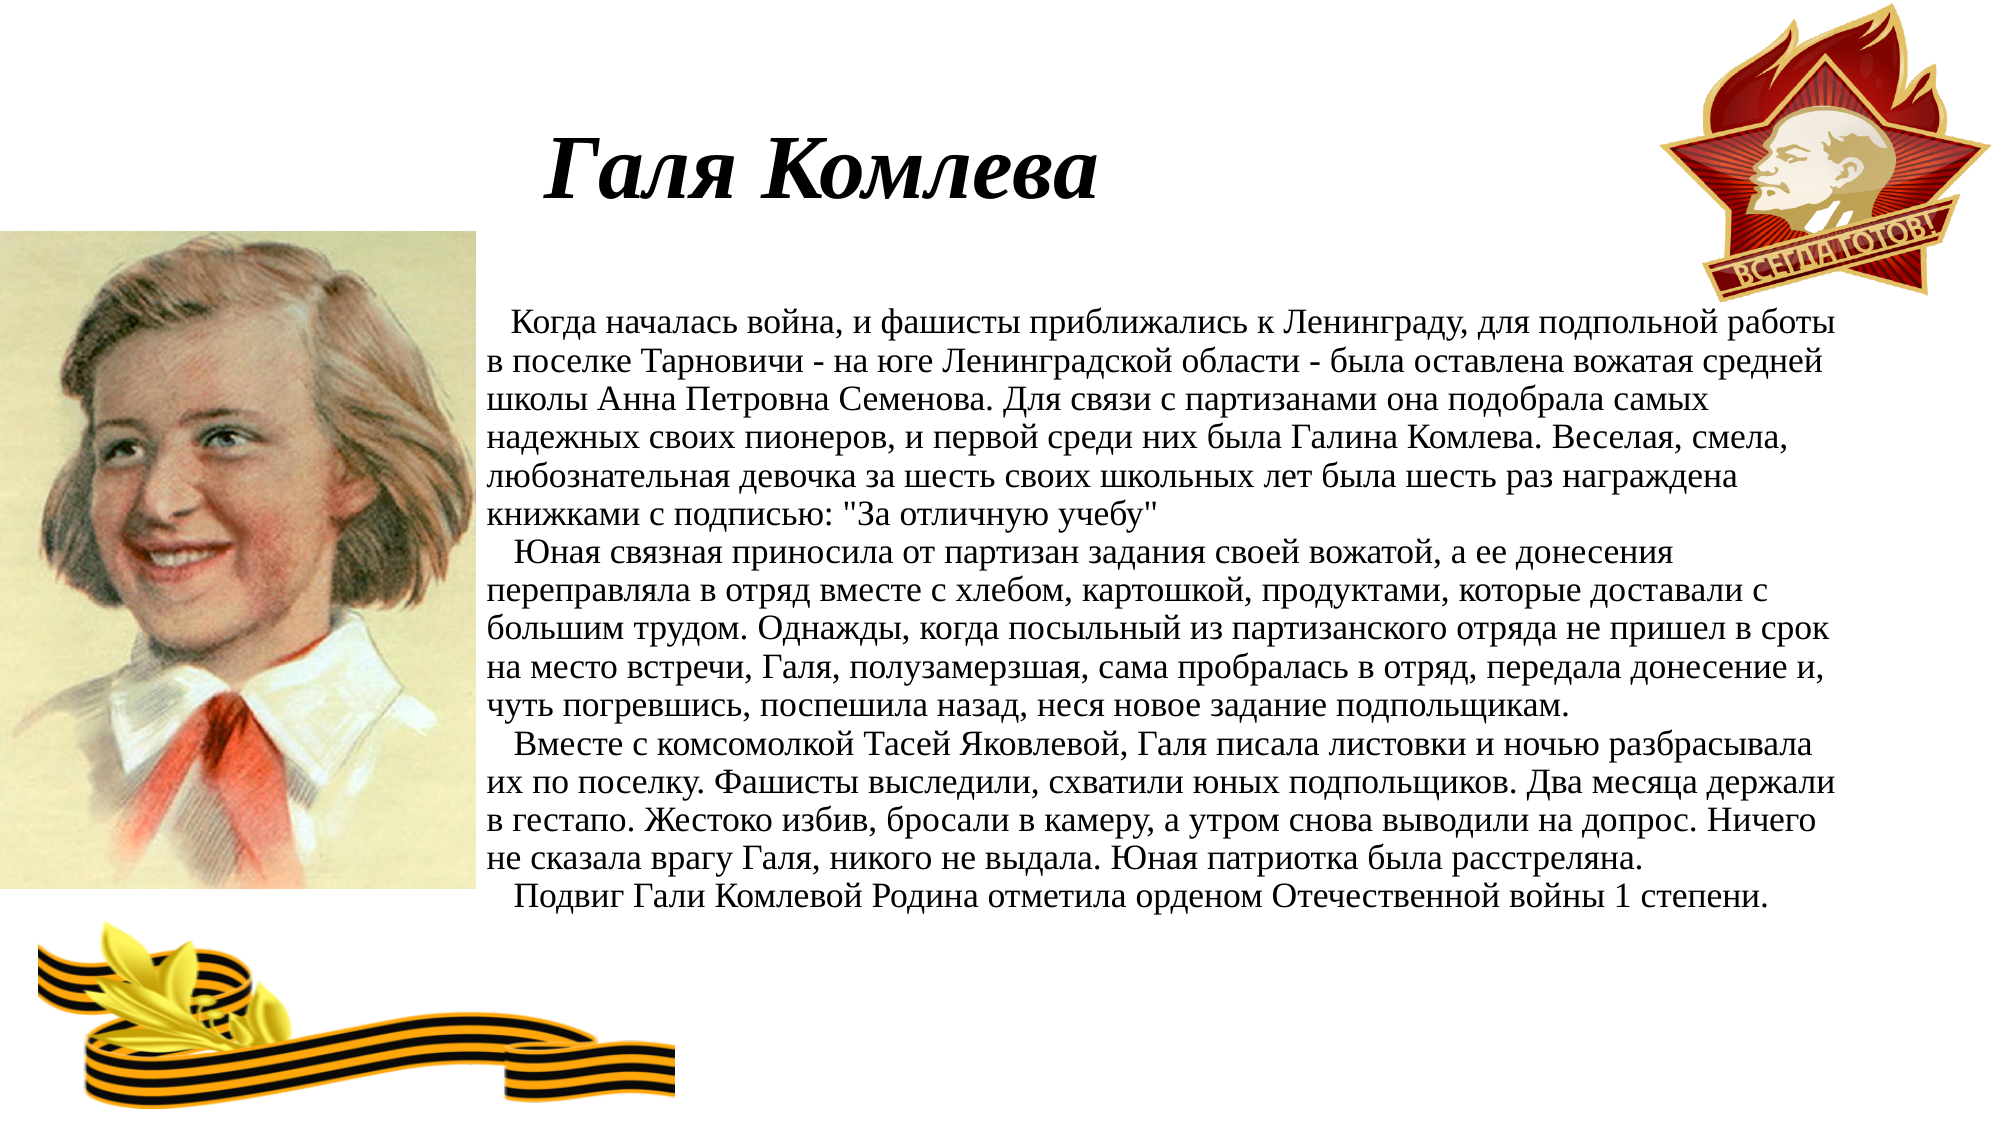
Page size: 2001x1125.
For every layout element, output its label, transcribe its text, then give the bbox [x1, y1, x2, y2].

list Когда началась война, и фашисты приближались к Ленинграду, для подпольной работы в поселке Тарновичи - на юге Ленинградской области - была оставлена вожатая средней школы Анна Петровна Семенова. Для связи с партизанами она подобрала самых надежных своих пионеров, и первой среди них была Галина Комлева. Веселая, смела, любознательная девочка за шесть своих школьных лет была шесть раз награждена книжками с подписью: "За отличную учебу" Юная связная приносила от партизан задания своей вожатой, а ее донесения переправляла в отряд вместе с хлебом, картошкой, продуктами, которые доставали с большим трудом. Однажды, когда посыльный из партизанского отряда не пришел в срок на место встречи, Галя, полузамерзшая, сама пробралась в отряд, передала донесение и, чуть погревшись, поспешила назад, неся новое задание подпольщикам. Вместе с комсомолкой Тасей Яковлевой, Галя писала листовки и ночью разбрасывала их по поселку. Фашисты выследили, схватили юных подпольщиков. Два месяца держали в гестапо. Жестоко избив, бросали в камеру, а утром снова выводили на допрос. Ничего не сказала врагу Галя, никого не выдала. Юная патриотка была расстреляна. Подвиг Гали Комлевой Родина отметила орденом Отечественной войны 1 степени. [471, 295, 1859, 994]
title Галя Комлева [529, 59, 1650, 278]
picture [1650, 0, 2000, 306]
picture [0, 231, 476, 889]
picture [38, 921, 675, 1109]
